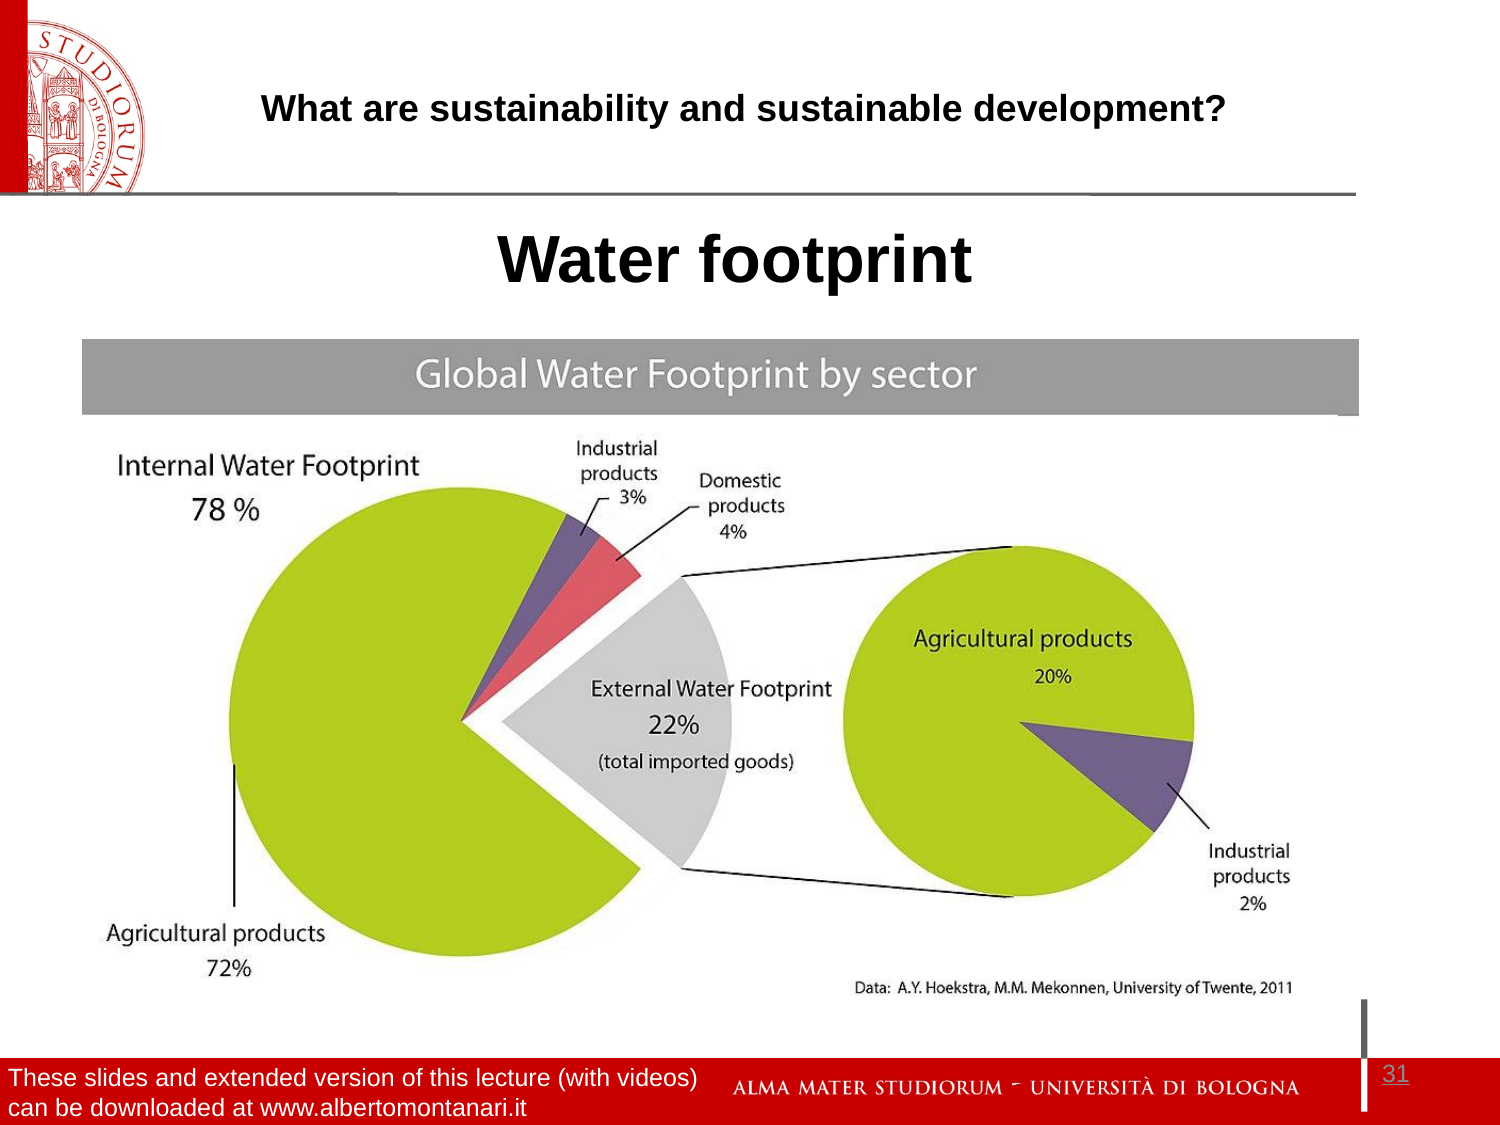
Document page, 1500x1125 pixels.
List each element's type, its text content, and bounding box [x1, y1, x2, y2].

picture [28, 16, 151, 192]
slide_number 31 [1074, 1042, 1425, 1103]
picture [81, 339, 1359, 1005]
text_box Water footprint [0, 208, 1471, 304]
picture [0, 1058, 1500, 1125]
